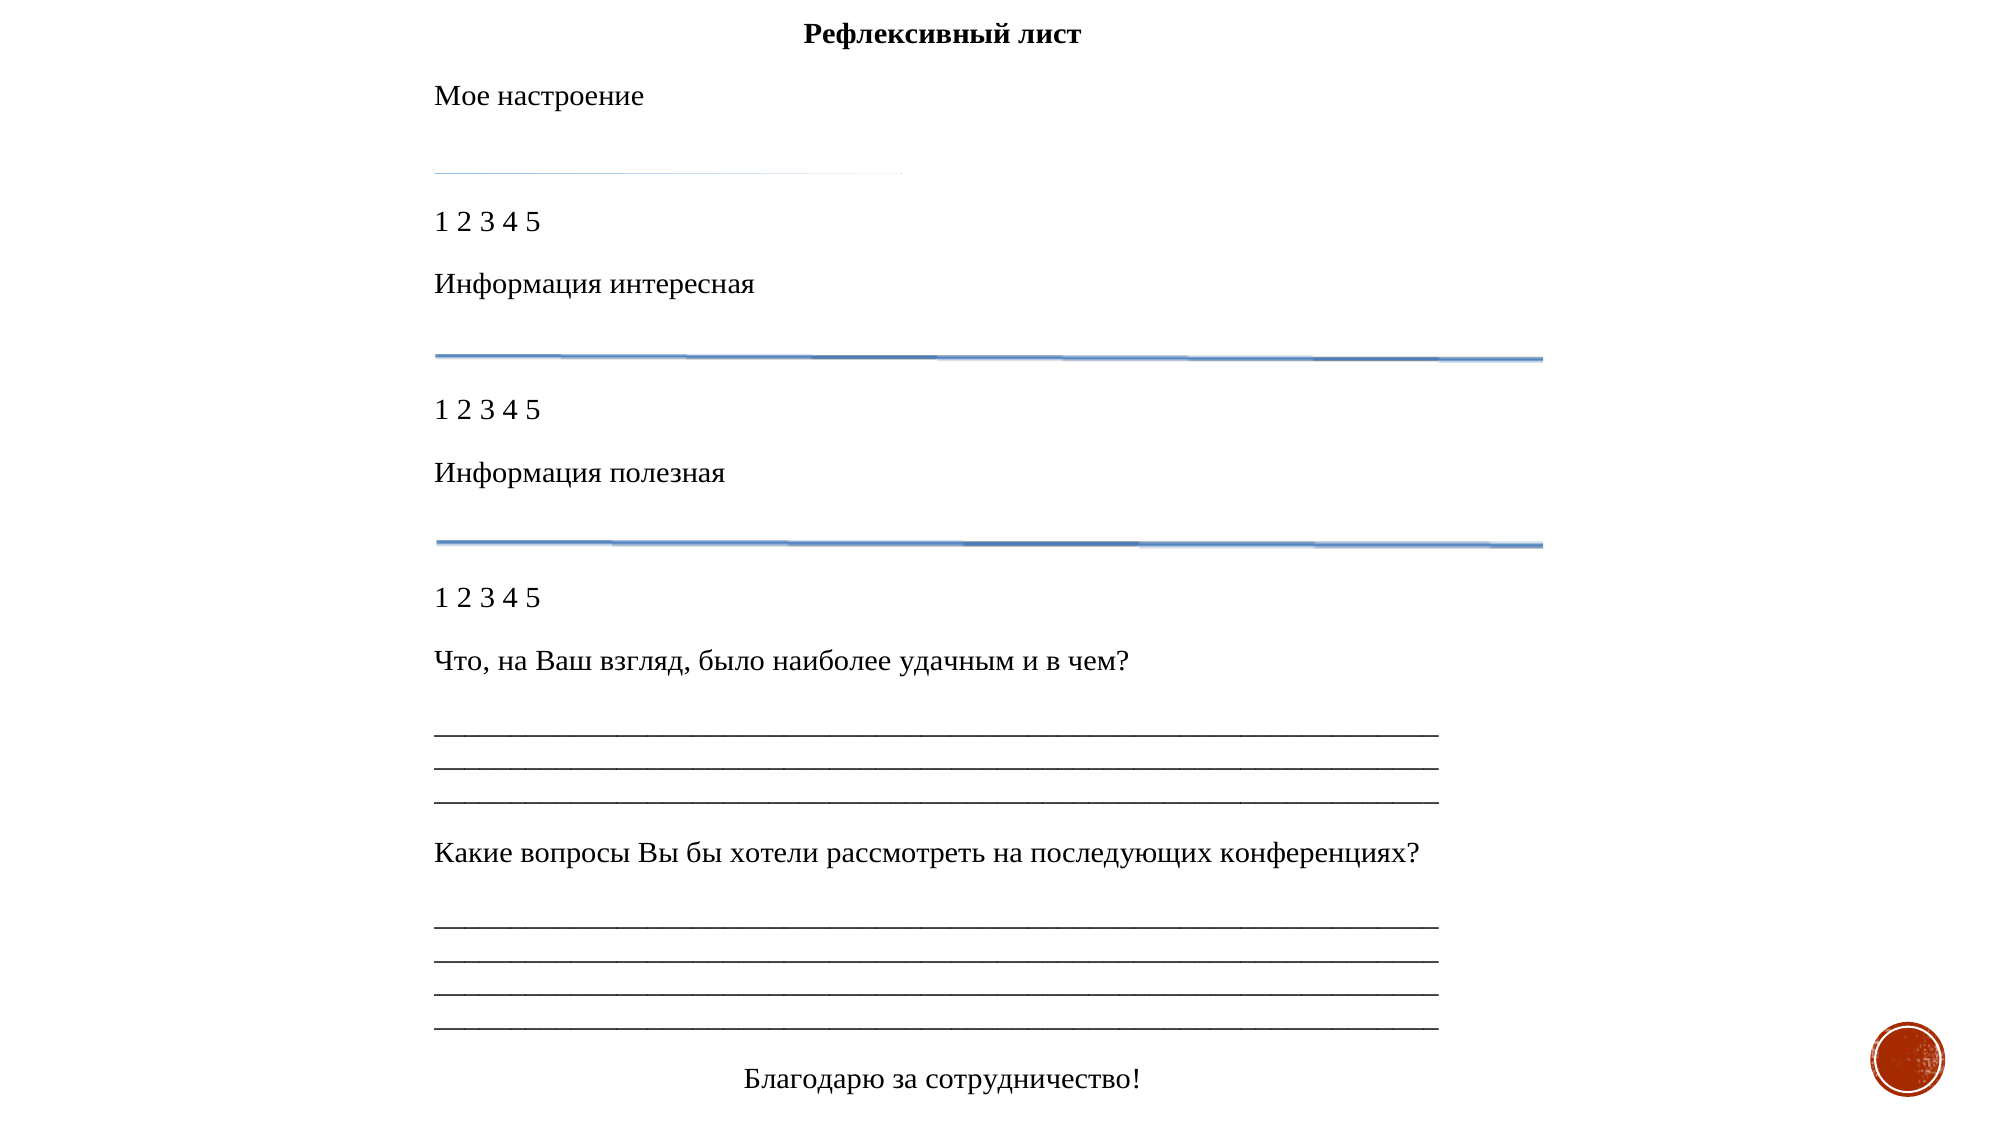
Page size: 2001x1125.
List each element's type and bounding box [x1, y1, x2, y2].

picture [434, 19, 1753, 1123]
